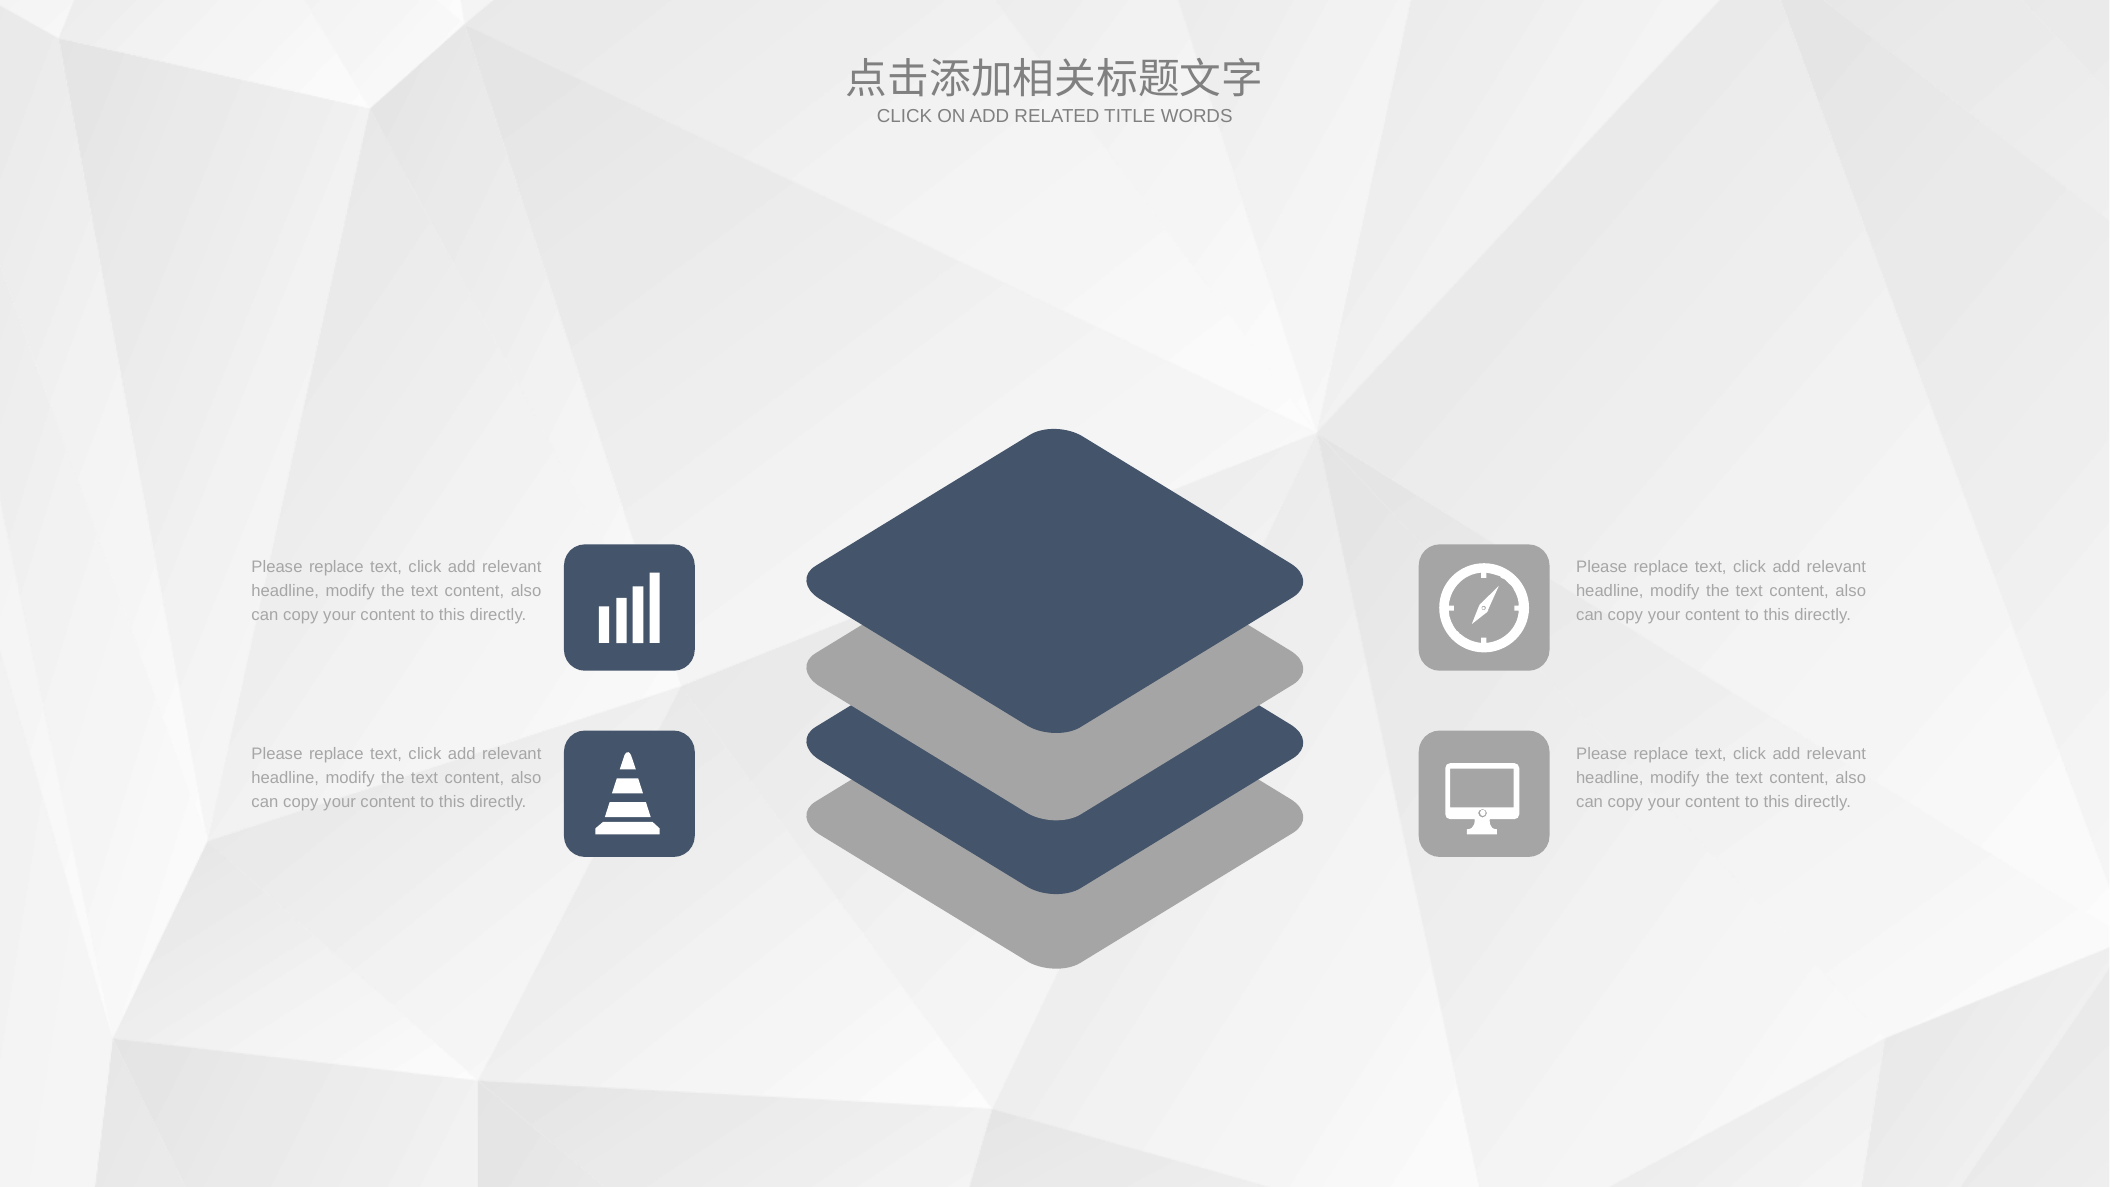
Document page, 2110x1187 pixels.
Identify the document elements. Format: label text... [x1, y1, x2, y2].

text_box [562, 729, 696, 858]
text_box [806, 705, 1304, 895]
text_box [806, 625, 1304, 821]
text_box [1445, 763, 1520, 835]
text_box [1417, 729, 1551, 858]
text_box [806, 780, 1304, 969]
text_box [619, 752, 636, 770]
text_box Please replace text, click add relevant headline, modify the text content, also can copy your content to this directly. [251, 552, 542, 625]
picture [0, 0, 2110, 1187]
text_box [806, 428, 1304, 733]
text_box [1417, 543, 1551, 672]
text_box [595, 821, 660, 835]
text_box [1439, 563, 1530, 653]
text_box [611, 778, 643, 794]
text_box [562, 543, 696, 672]
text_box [598, 572, 660, 644]
text_box Please replace text, click add relevant headline, modify the text content, also can copy your content to this directly. [251, 738, 542, 811]
text_box 点击添加相关标题文字 [803, 44, 1307, 107]
text_box [604, 802, 651, 818]
text_box Please replace text, click add relevant headline, modify the text content, also can copy your content to this directly. [1576, 552, 1867, 625]
text_box CLICK ON ADD RELATED TITLE WORDS [852, 95, 1257, 130]
text_box Please replace text, click add relevant headline, modify the text content, also can copy your content to this directly. [1576, 738, 1867, 811]
